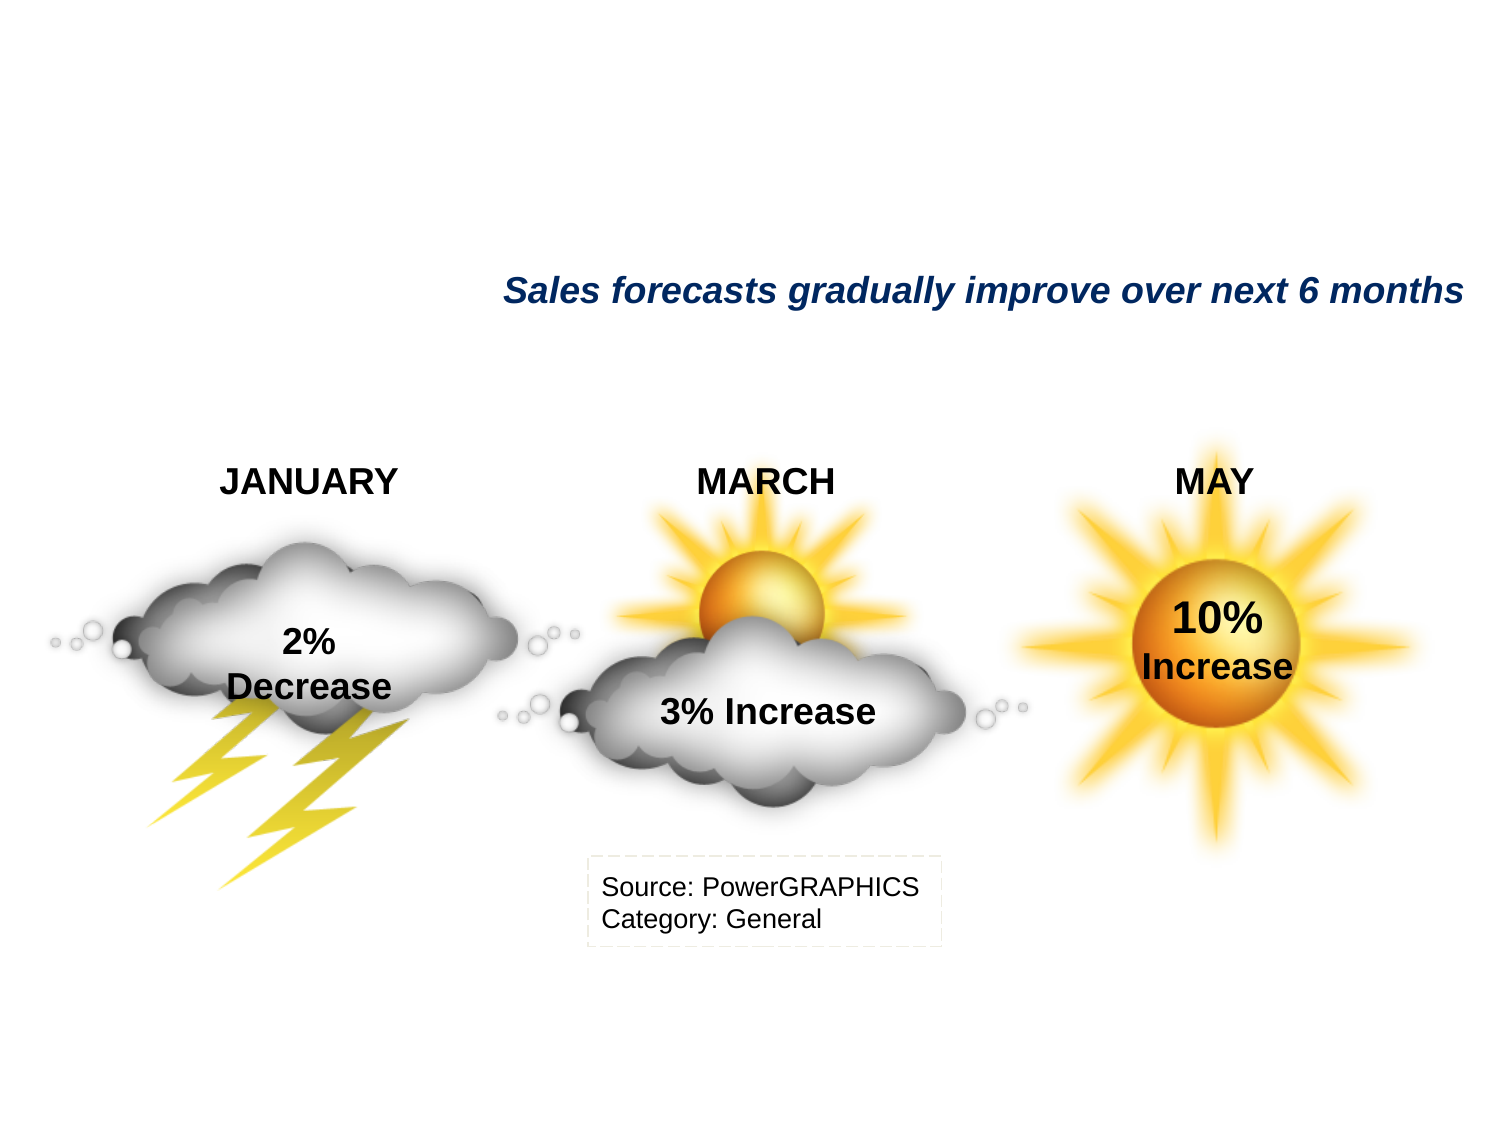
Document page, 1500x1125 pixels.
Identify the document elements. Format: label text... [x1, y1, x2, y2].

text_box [997, 426, 1436, 868]
text_box Source: PowerGRAPHICS Category: General [587, 856, 942, 947]
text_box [490, 449, 992, 836]
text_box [43, 449, 588, 891]
text_box Sales forecasts gradually improve over next 6 months [479, 259, 1489, 319]
